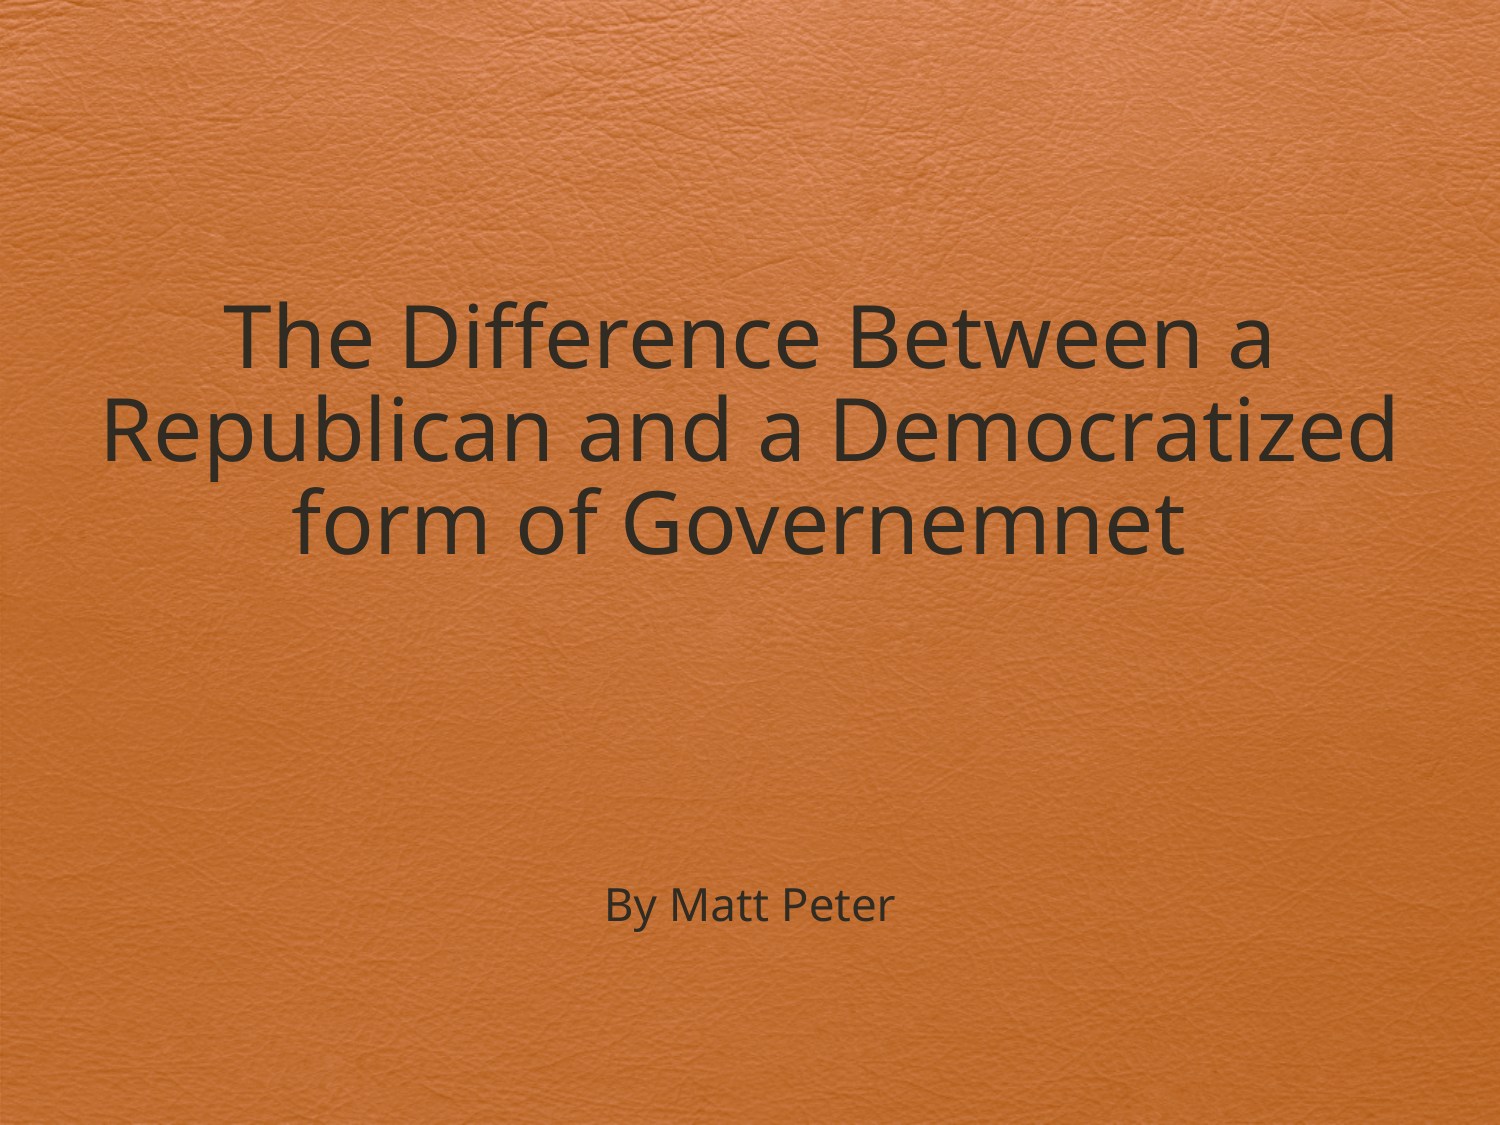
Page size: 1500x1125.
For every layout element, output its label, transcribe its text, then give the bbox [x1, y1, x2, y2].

title The Difference Between a Republican and a Democratized form of Governemnet [81, 224, 1419, 580]
subtitle By Matt Peter [81, 867, 1419, 958]
